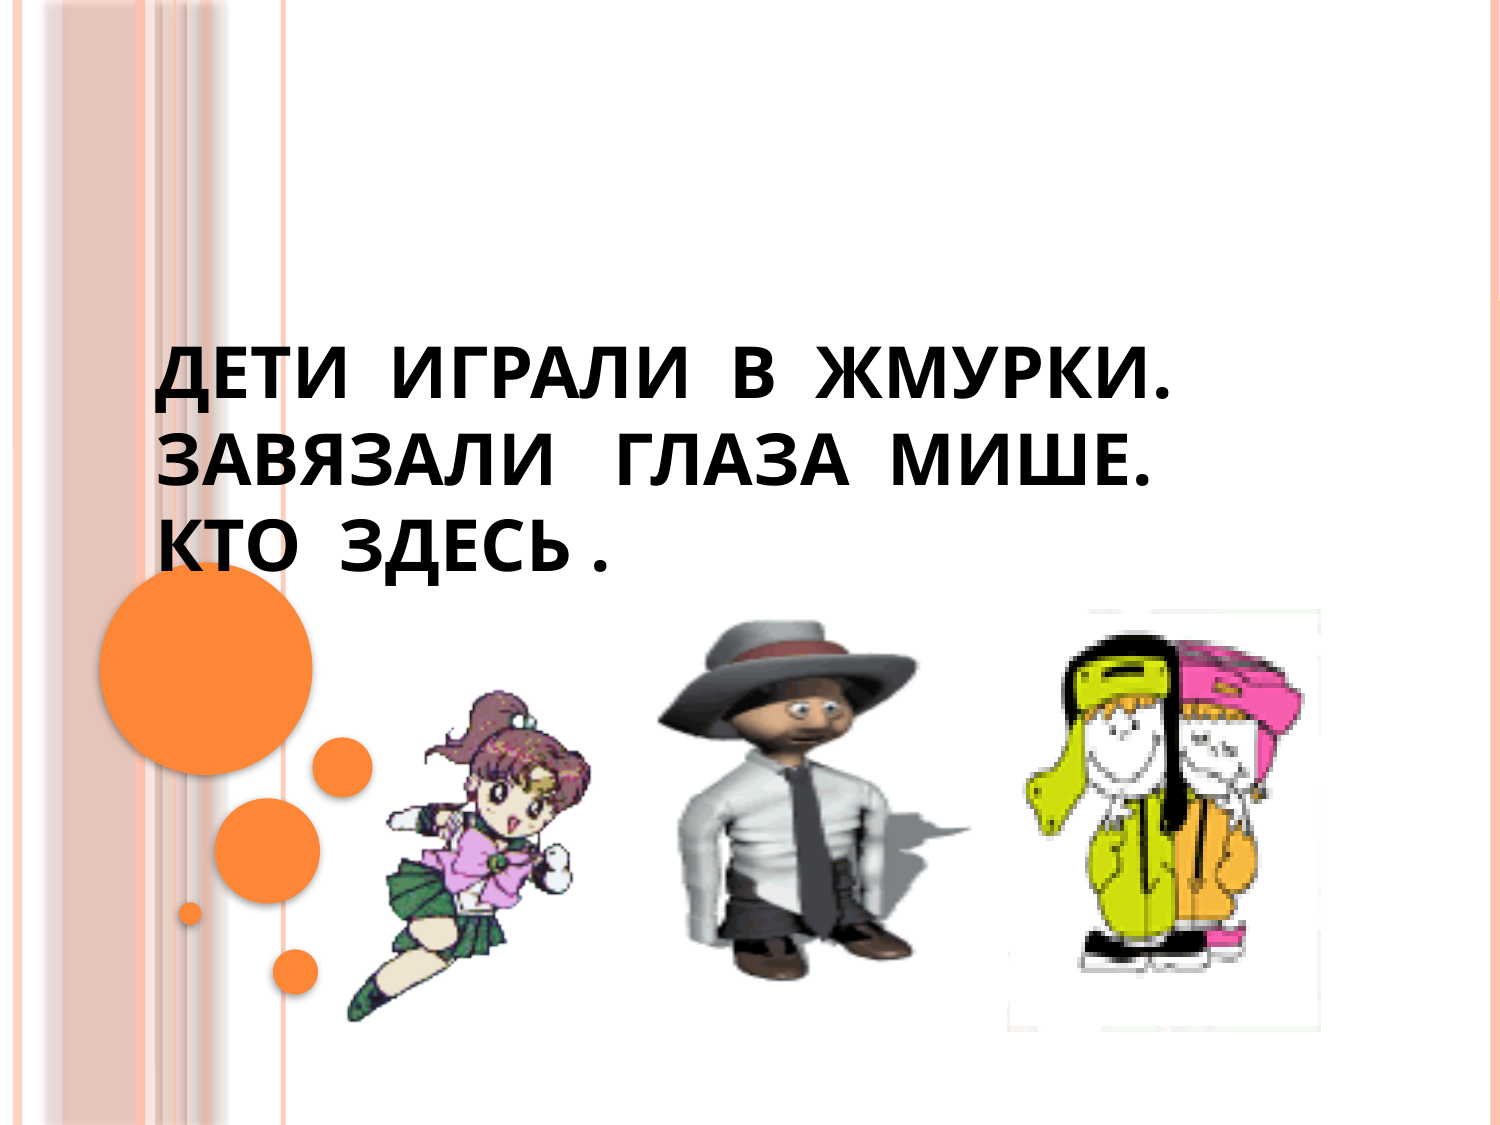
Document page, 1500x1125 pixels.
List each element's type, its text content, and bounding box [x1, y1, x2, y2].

picture [339, 679, 599, 1056]
picture [643, 597, 1321, 1032]
title Дети играли в жмурки. Завязали глаза Мише. Кто здесь . [140, 140, 1430, 680]
